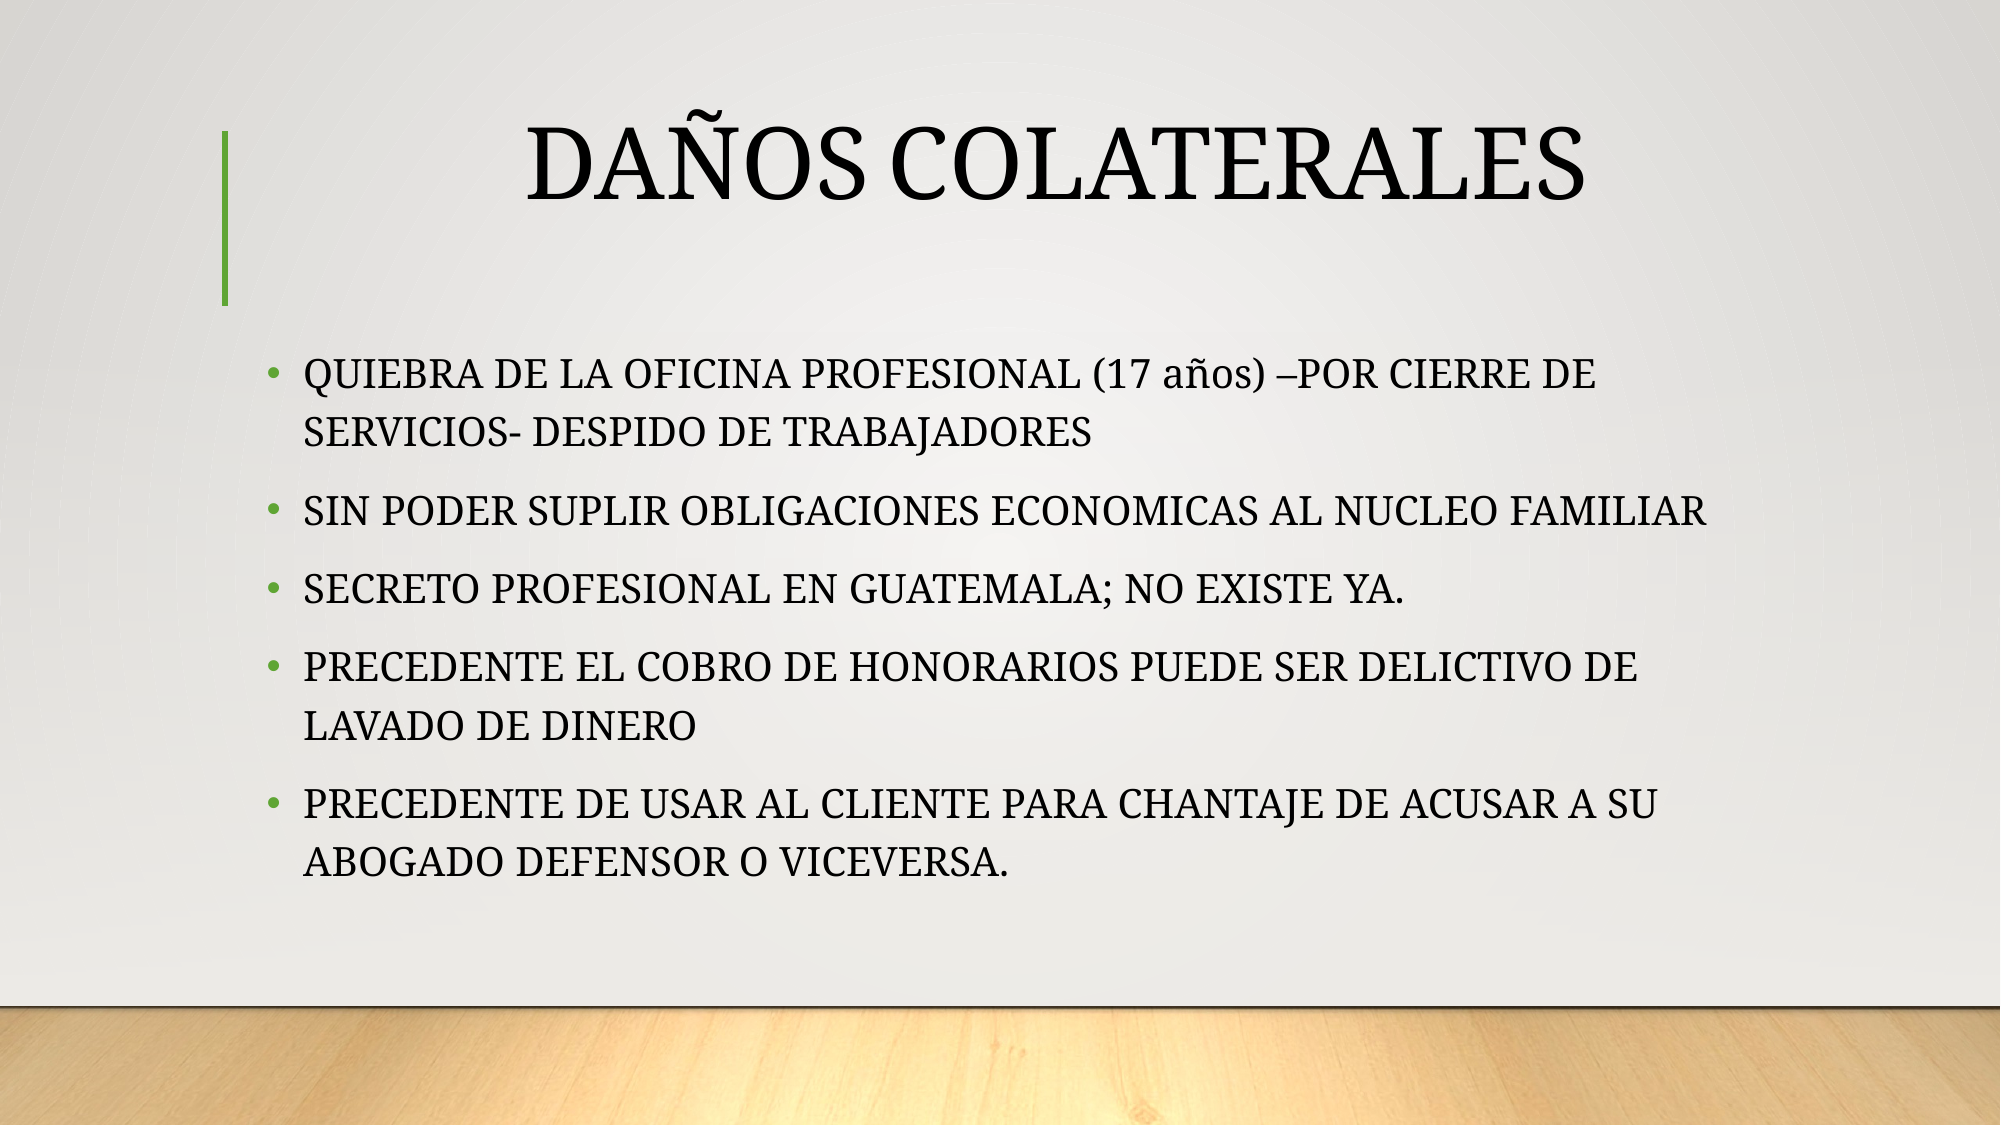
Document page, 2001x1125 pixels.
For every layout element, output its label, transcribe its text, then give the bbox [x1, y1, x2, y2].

list QUIEBRA DE LA OFICINA PROFESIONAL (17 años) –POR CIERRE DE SERVICIOS- DESPIDO DE TRABAJADORES SIN PODER SUPLIR OBLIGACIONES ECONOMICAS AL NUCLEO FAMILIAR SECRETO PROFESIONAL EN GUATEMALA; NO EXISTE YA. PRECEDENTE EL COBRO DE HONORARIOS PUEDE SER DELICTIVO DE LAVADO DE DINERO PRECEDENTE DE USAR AL CLIENTE PARA CHANTAJE DE ACUSAR A SU ABOGADO DEFENSOR O VICEVERSA. [251, 330, 1814, 897]
title DAÑOS COLATERALES [509, 56, 2000, 229]
picture [0, 1006, 2000, 1125]
